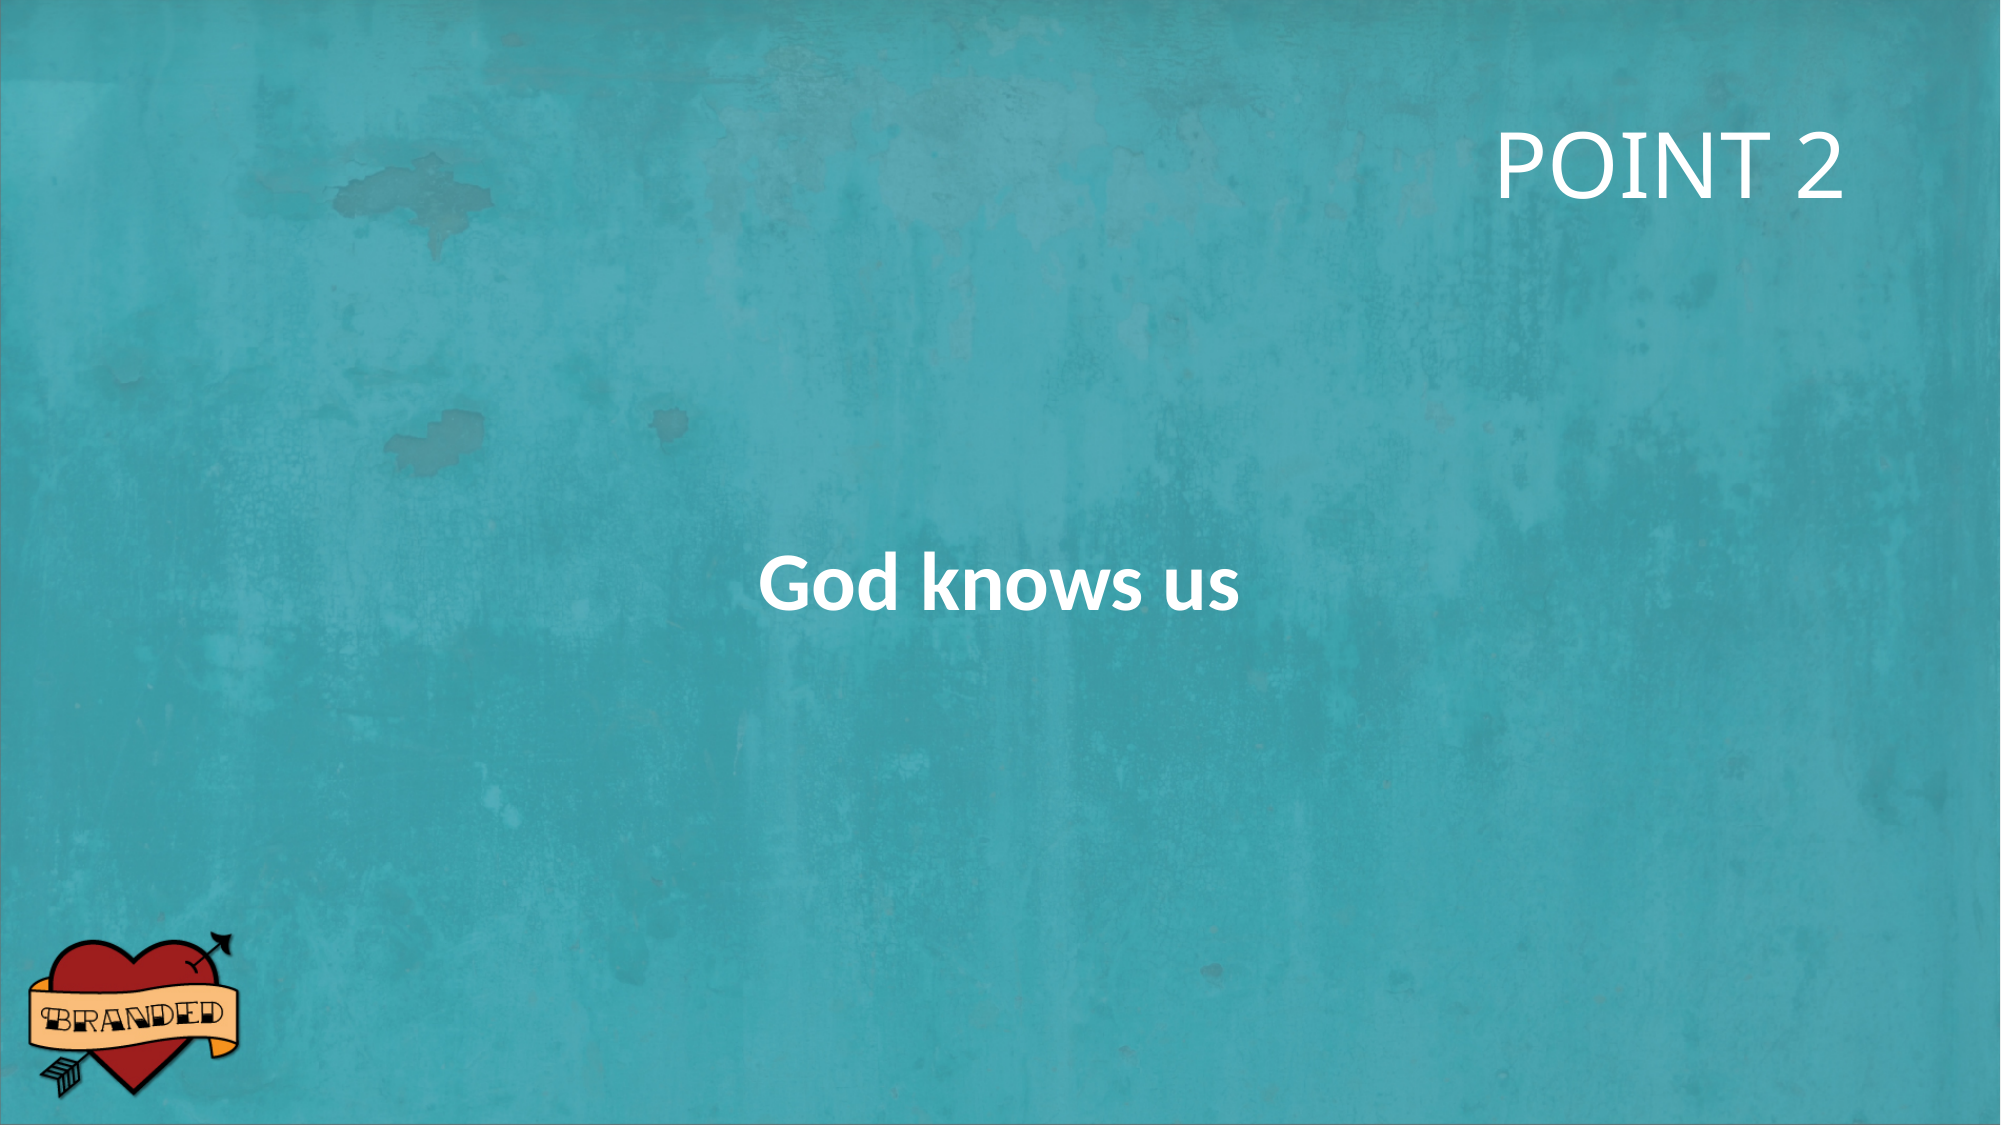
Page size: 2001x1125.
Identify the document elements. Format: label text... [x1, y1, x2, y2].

title POINT 2 [137, 59, 1863, 278]
picture [0, 0, 2001, 1125]
list God knows us [137, 299, 1863, 1014]
